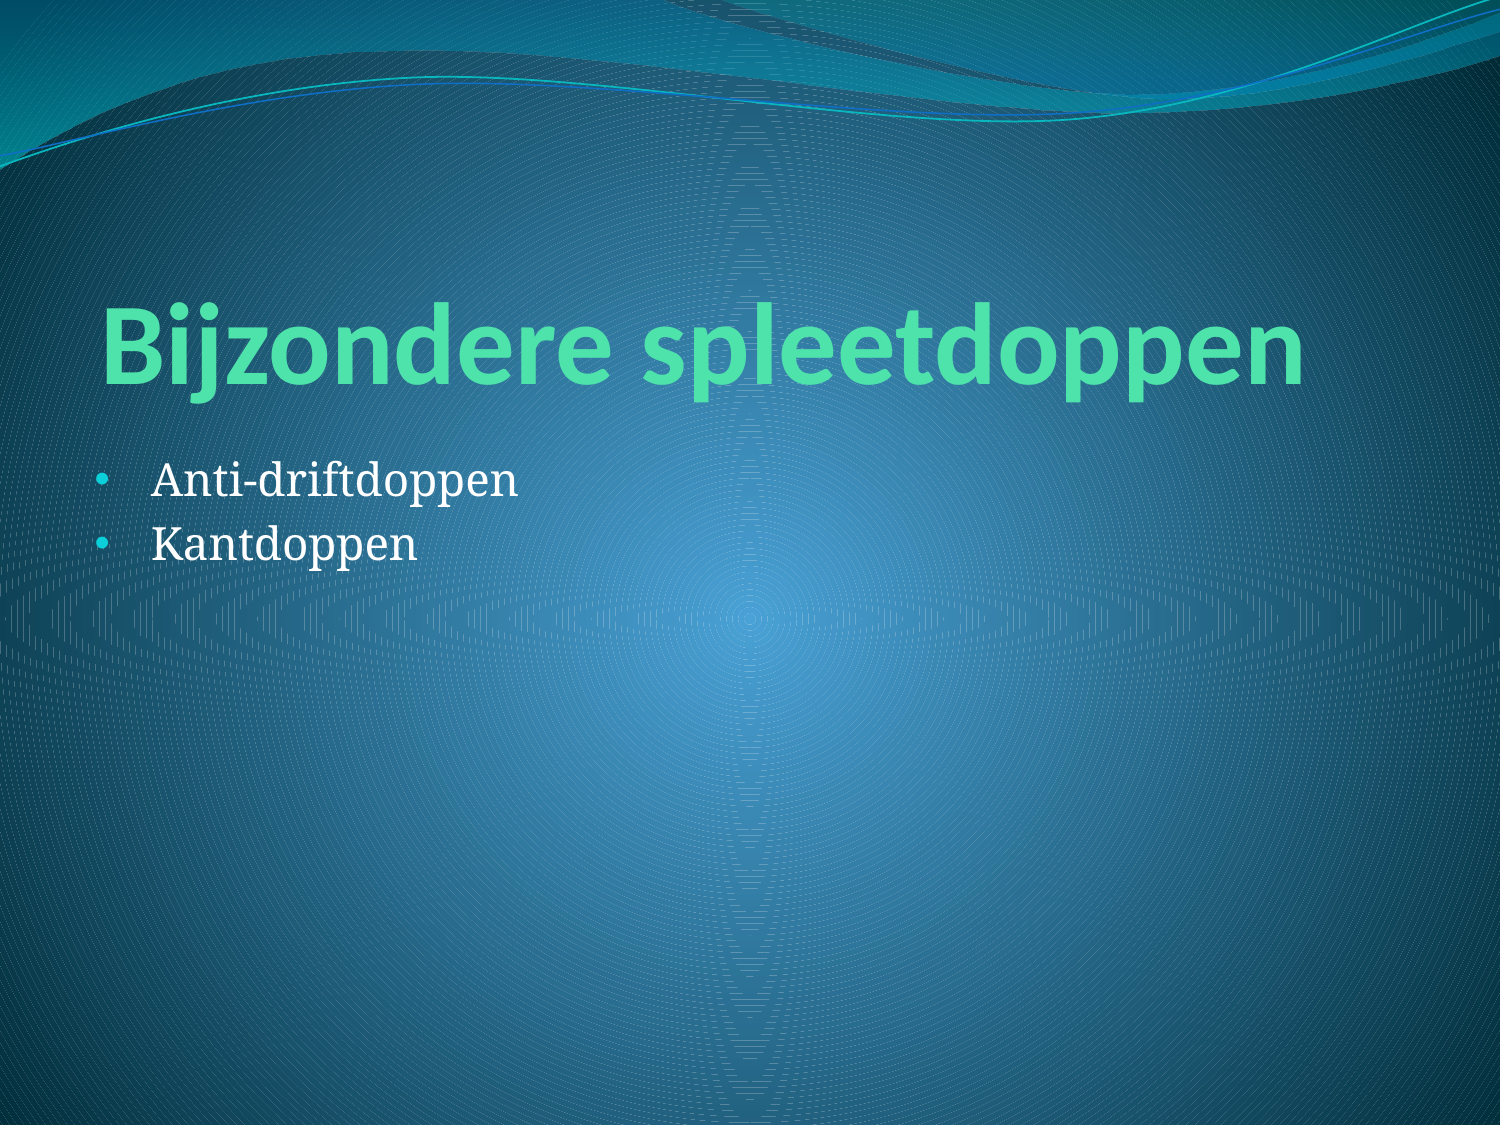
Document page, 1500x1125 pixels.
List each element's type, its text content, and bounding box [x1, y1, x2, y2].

list Anti-driftdoppen Kantdoppen [86, 443, 1362, 1094]
title Bijzondere spleetdoppen [100, 184, 1376, 408]
